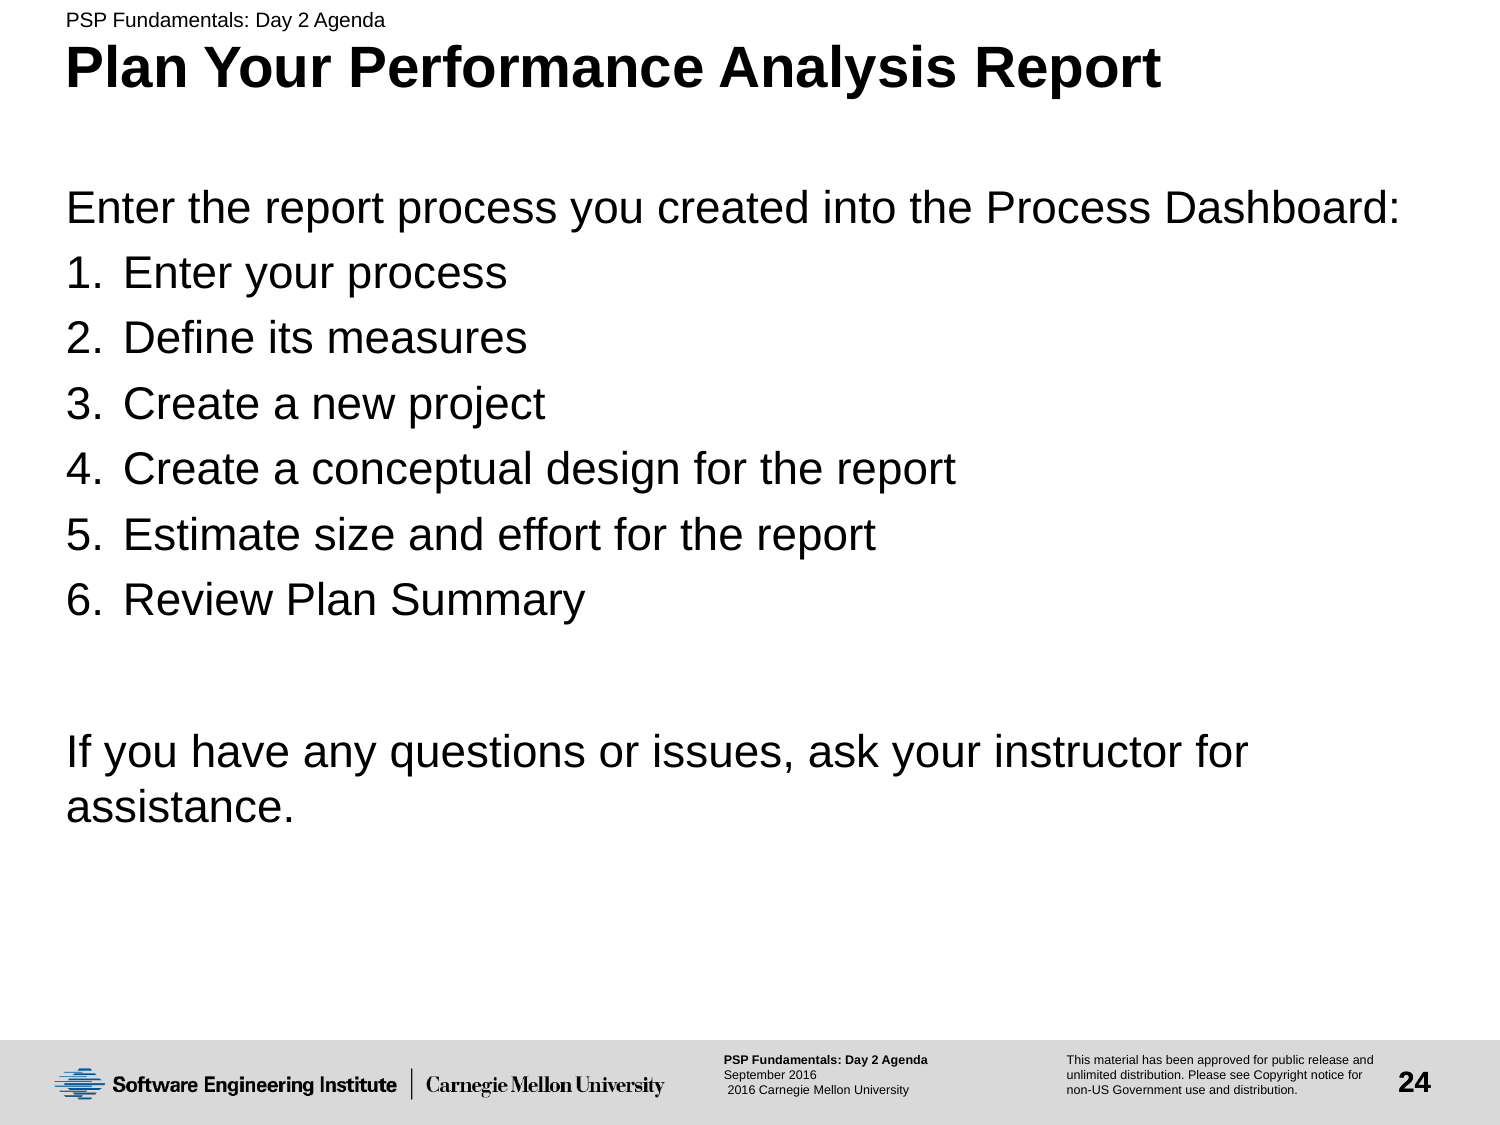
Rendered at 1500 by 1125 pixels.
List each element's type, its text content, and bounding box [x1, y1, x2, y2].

list Enter the report process you created into the Process Dashboard: Enter your process Define its measures Create a new project Create a conceptual design for the report Estimate size and effort for the report Review Plan Summary If you have any questions or issues, ask your instructor for assistance. [65, 177, 1431, 1000]
title Plan Your Performance Analysis Report [65, 37, 1430, 148]
picture [46, 1061, 673, 1104]
